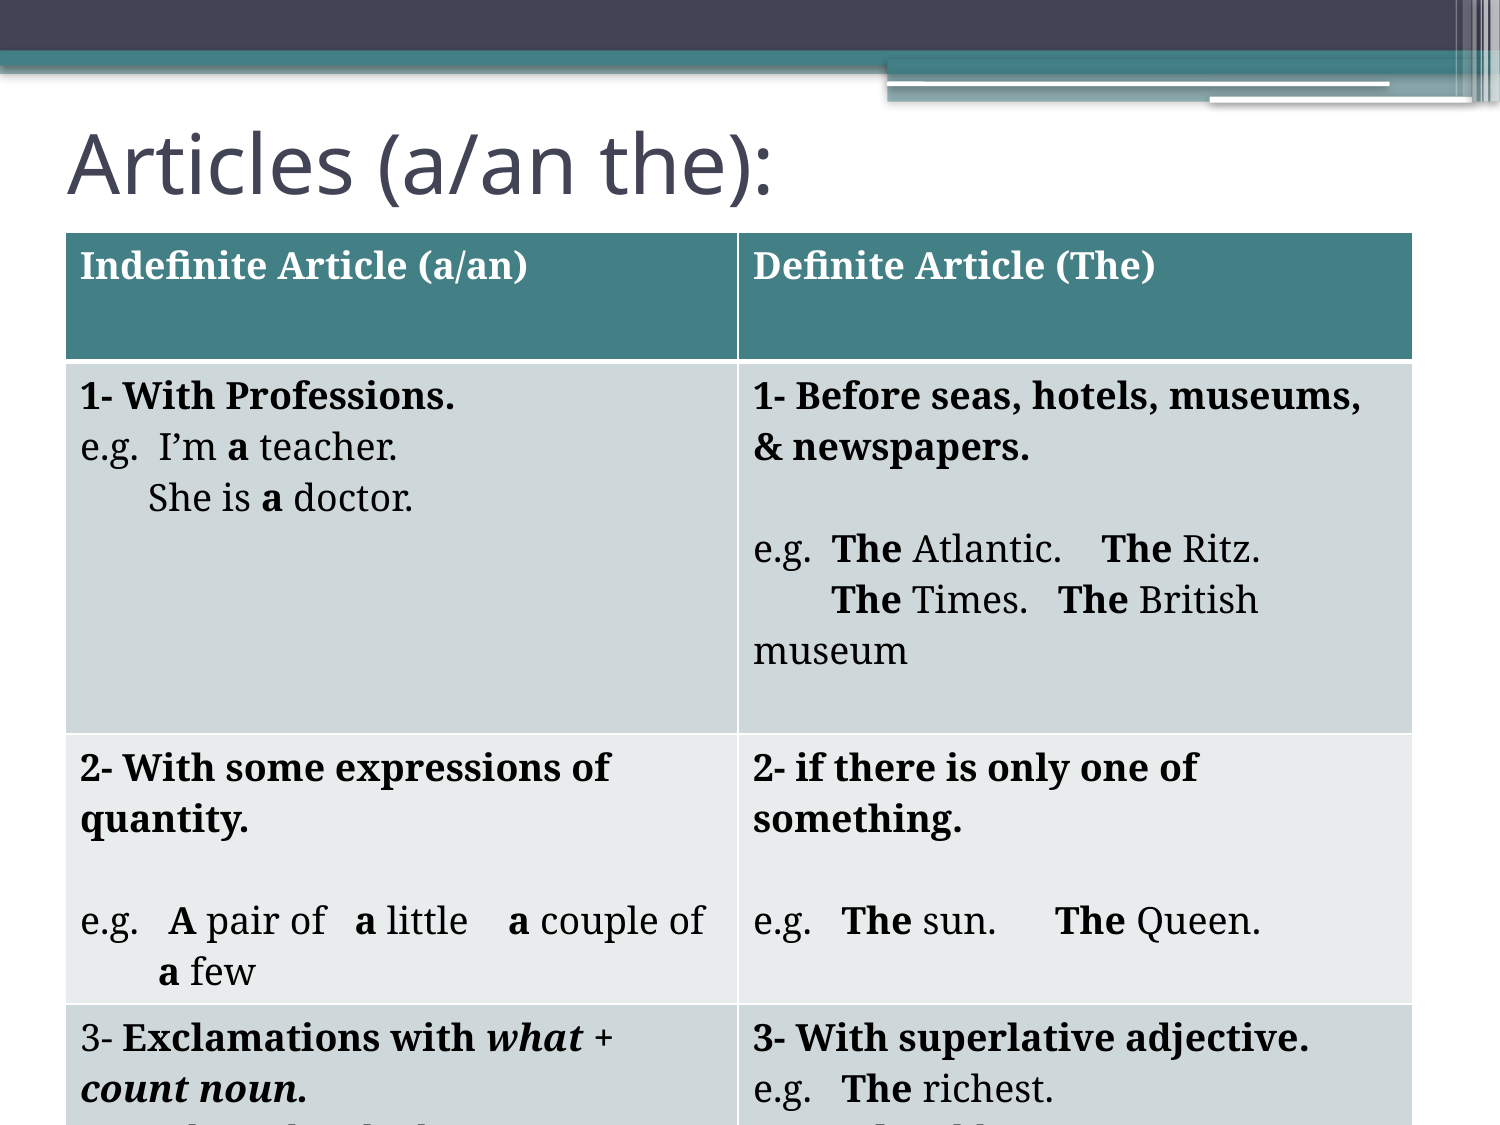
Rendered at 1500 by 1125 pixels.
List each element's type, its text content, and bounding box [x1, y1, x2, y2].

table_header Definite Article (The) [739, 233, 1412, 359]
table_cell 2- With some expressions of quantity. e.g. A pair of a little a couple of a few [66, 735, 737, 1003]
title Articles (a/an the): [53, 101, 1425, 220]
table_cell 3- Exclamations with what + count noun. e.g. What a lovely day [66, 1005, 737, 1125]
table_cell 3- With superlative adjective. e.g. The richest. The oldest. [739, 1005, 1412, 1125]
table_header Indefinite Article (a/an) [66, 233, 737, 359]
table_cell 2- if there is only one of something. e.g. The sun. The Queen. [739, 735, 1412, 1003]
table_cell 1- With Professions. e.g. I’m a teacher. She is a doctor. [66, 364, 737, 733]
table_cell 1- Before seas, hotels, museums, & newspapers. e.g. The Atlantic. The Ritz. The Times. The British museum [739, 364, 1412, 733]
